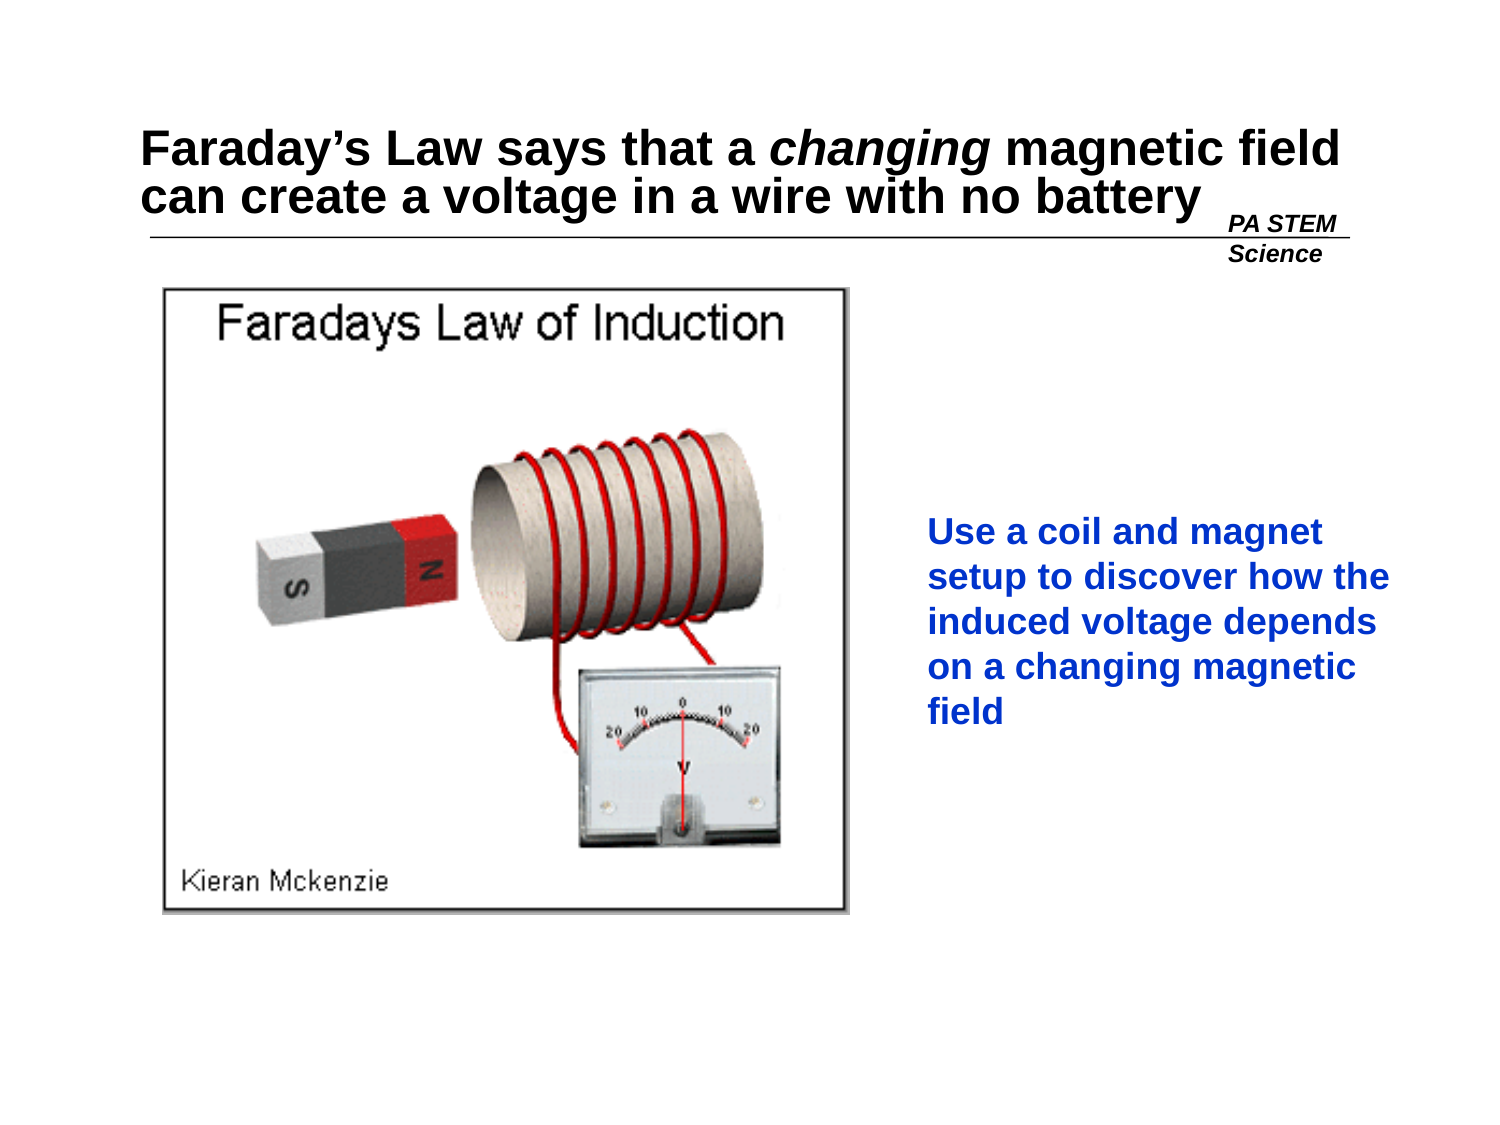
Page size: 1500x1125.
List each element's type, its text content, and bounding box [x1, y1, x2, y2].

picture [162, 287, 851, 916]
text_box Use a coil and magnet setup to discover how the induced voltage depends on a changing magnetic field [912, 499, 1448, 740]
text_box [149, 199, 1353, 276]
title Faraday’s Law says that a changing magnetic field can create a voltage in a wire with no battery [124, 74, 1426, 276]
